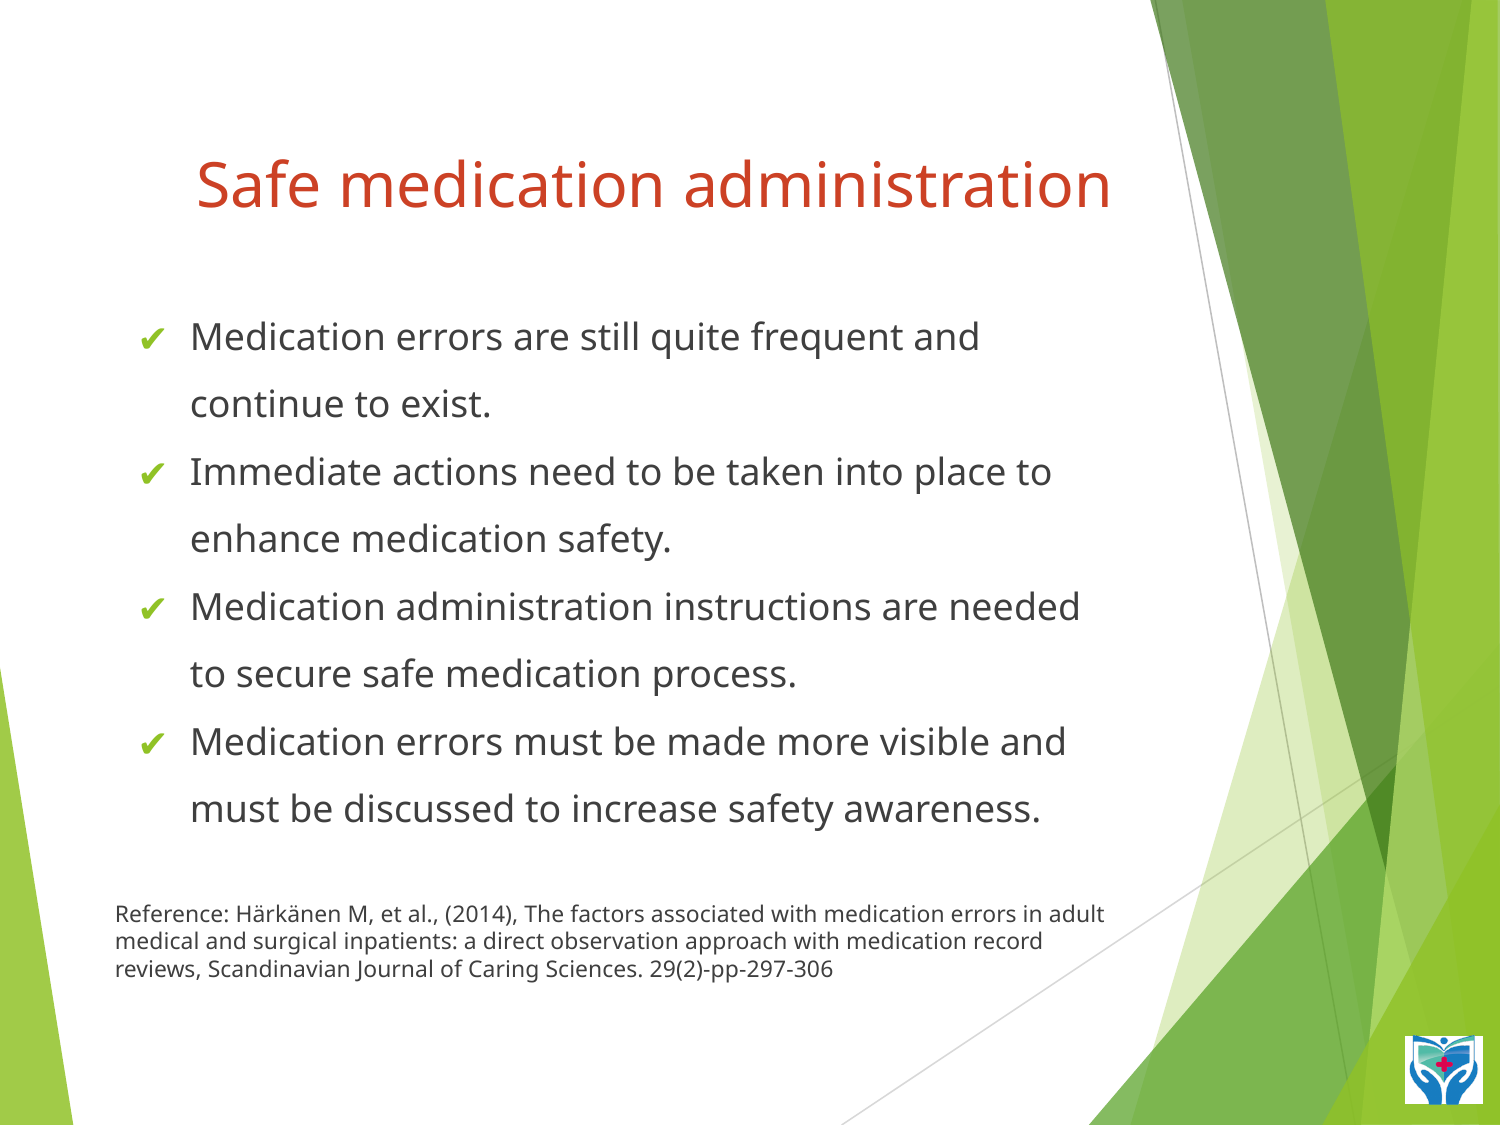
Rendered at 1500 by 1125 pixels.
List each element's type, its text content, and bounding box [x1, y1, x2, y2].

title Safe medication administration [99, 99, 1264, 228]
picture [1404, 1035, 1483, 1105]
list Medication errors are still quite frequent and continue to exist. Immediate actions need to be taken into place to enhance medication safety. Medication administration instructions are needed to secure safe medication process. Medication errors must be made more visible and must be discussed to increase safety awareness. Reference: Härkänen M, et al., (2014), The factors associated with medication errors in adult medical and surgical inpatients: a direct observation approach with medication record reviews, Scandinavian Journal of Caring Sciences. 29(2)-pp-297-306 [99, 282, 1142, 1044]
